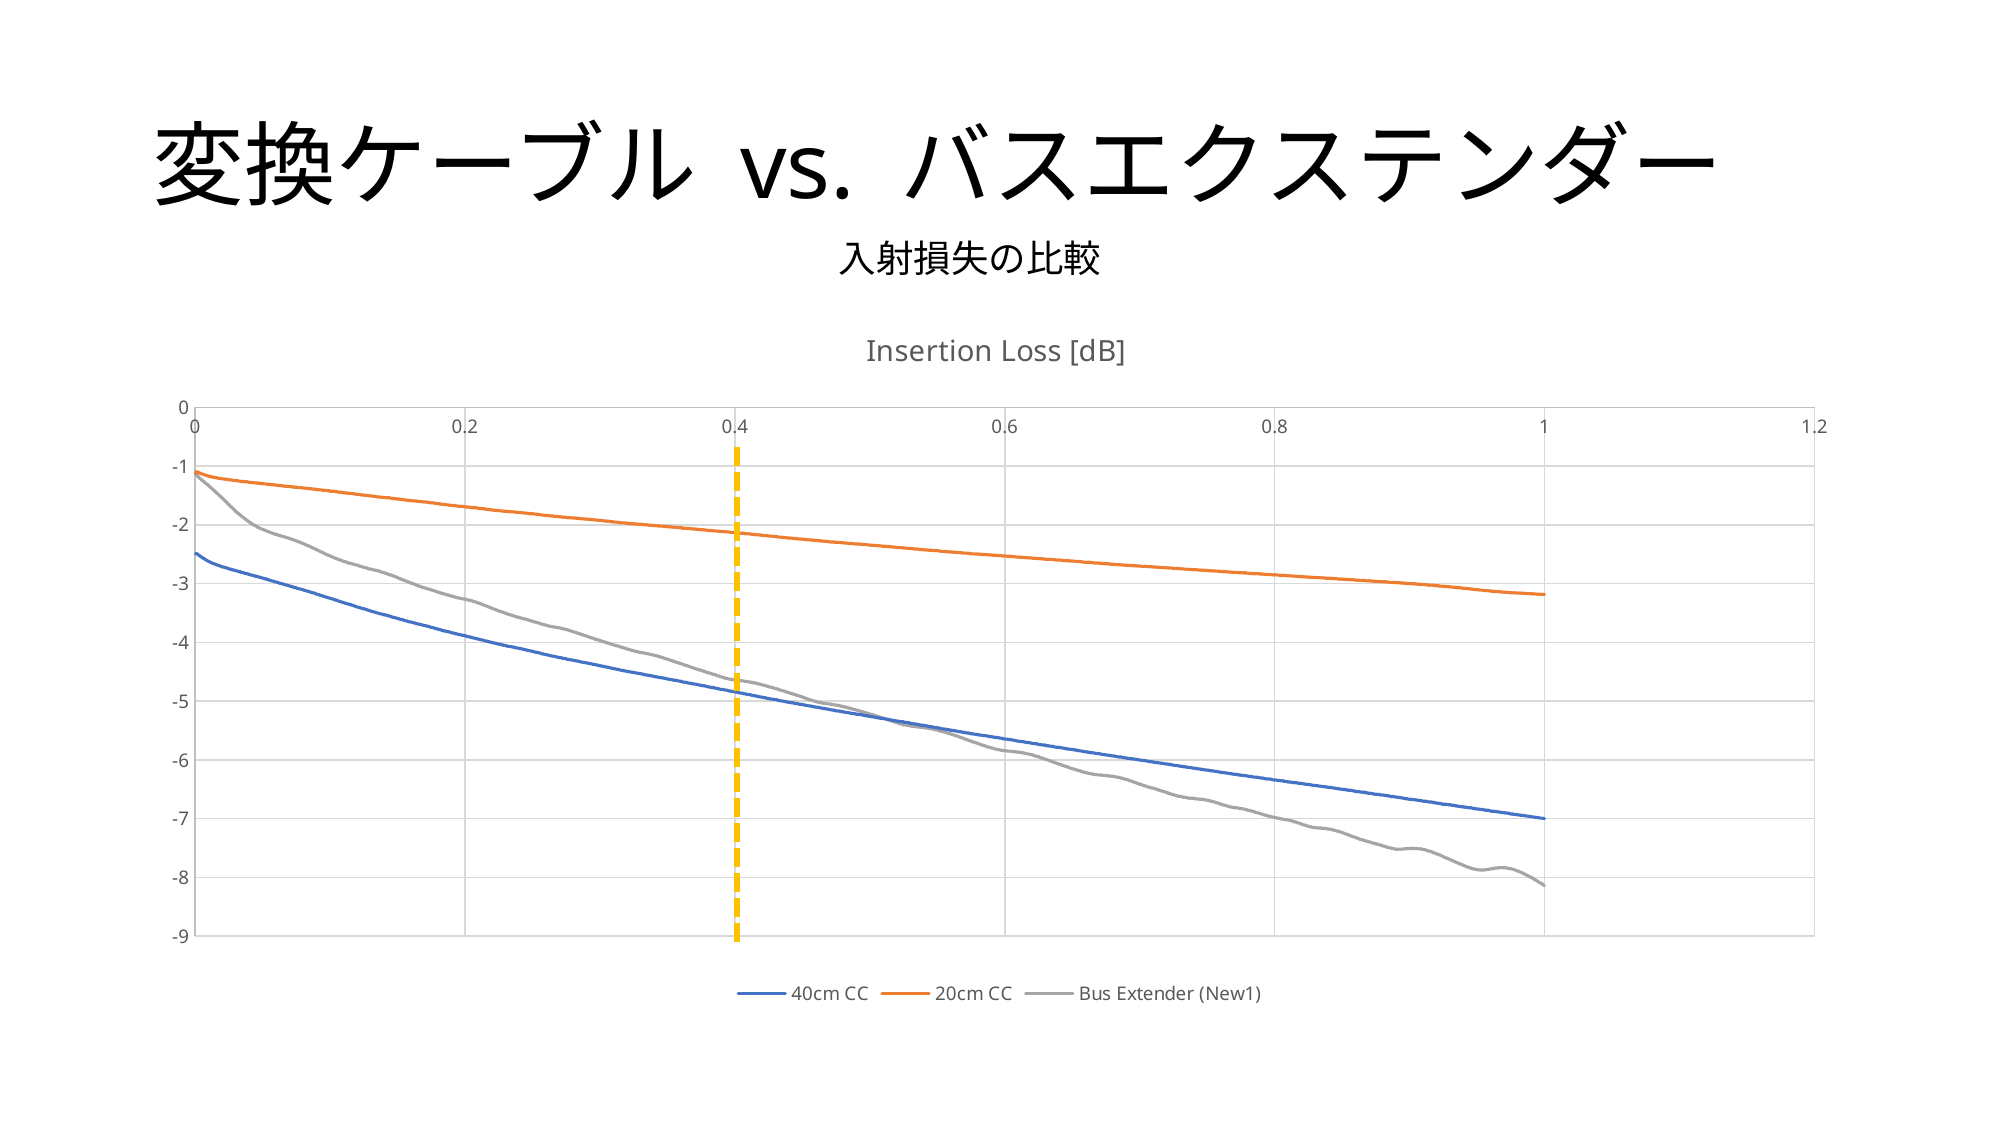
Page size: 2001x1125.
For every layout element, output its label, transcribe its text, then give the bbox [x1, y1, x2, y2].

text_box 入射損失の比較 [824, 227, 1117, 288]
title 変換ケーブル vs. バスエクステンダー [137, 59, 1863, 278]
chart [137, 299, 1863, 1014]
